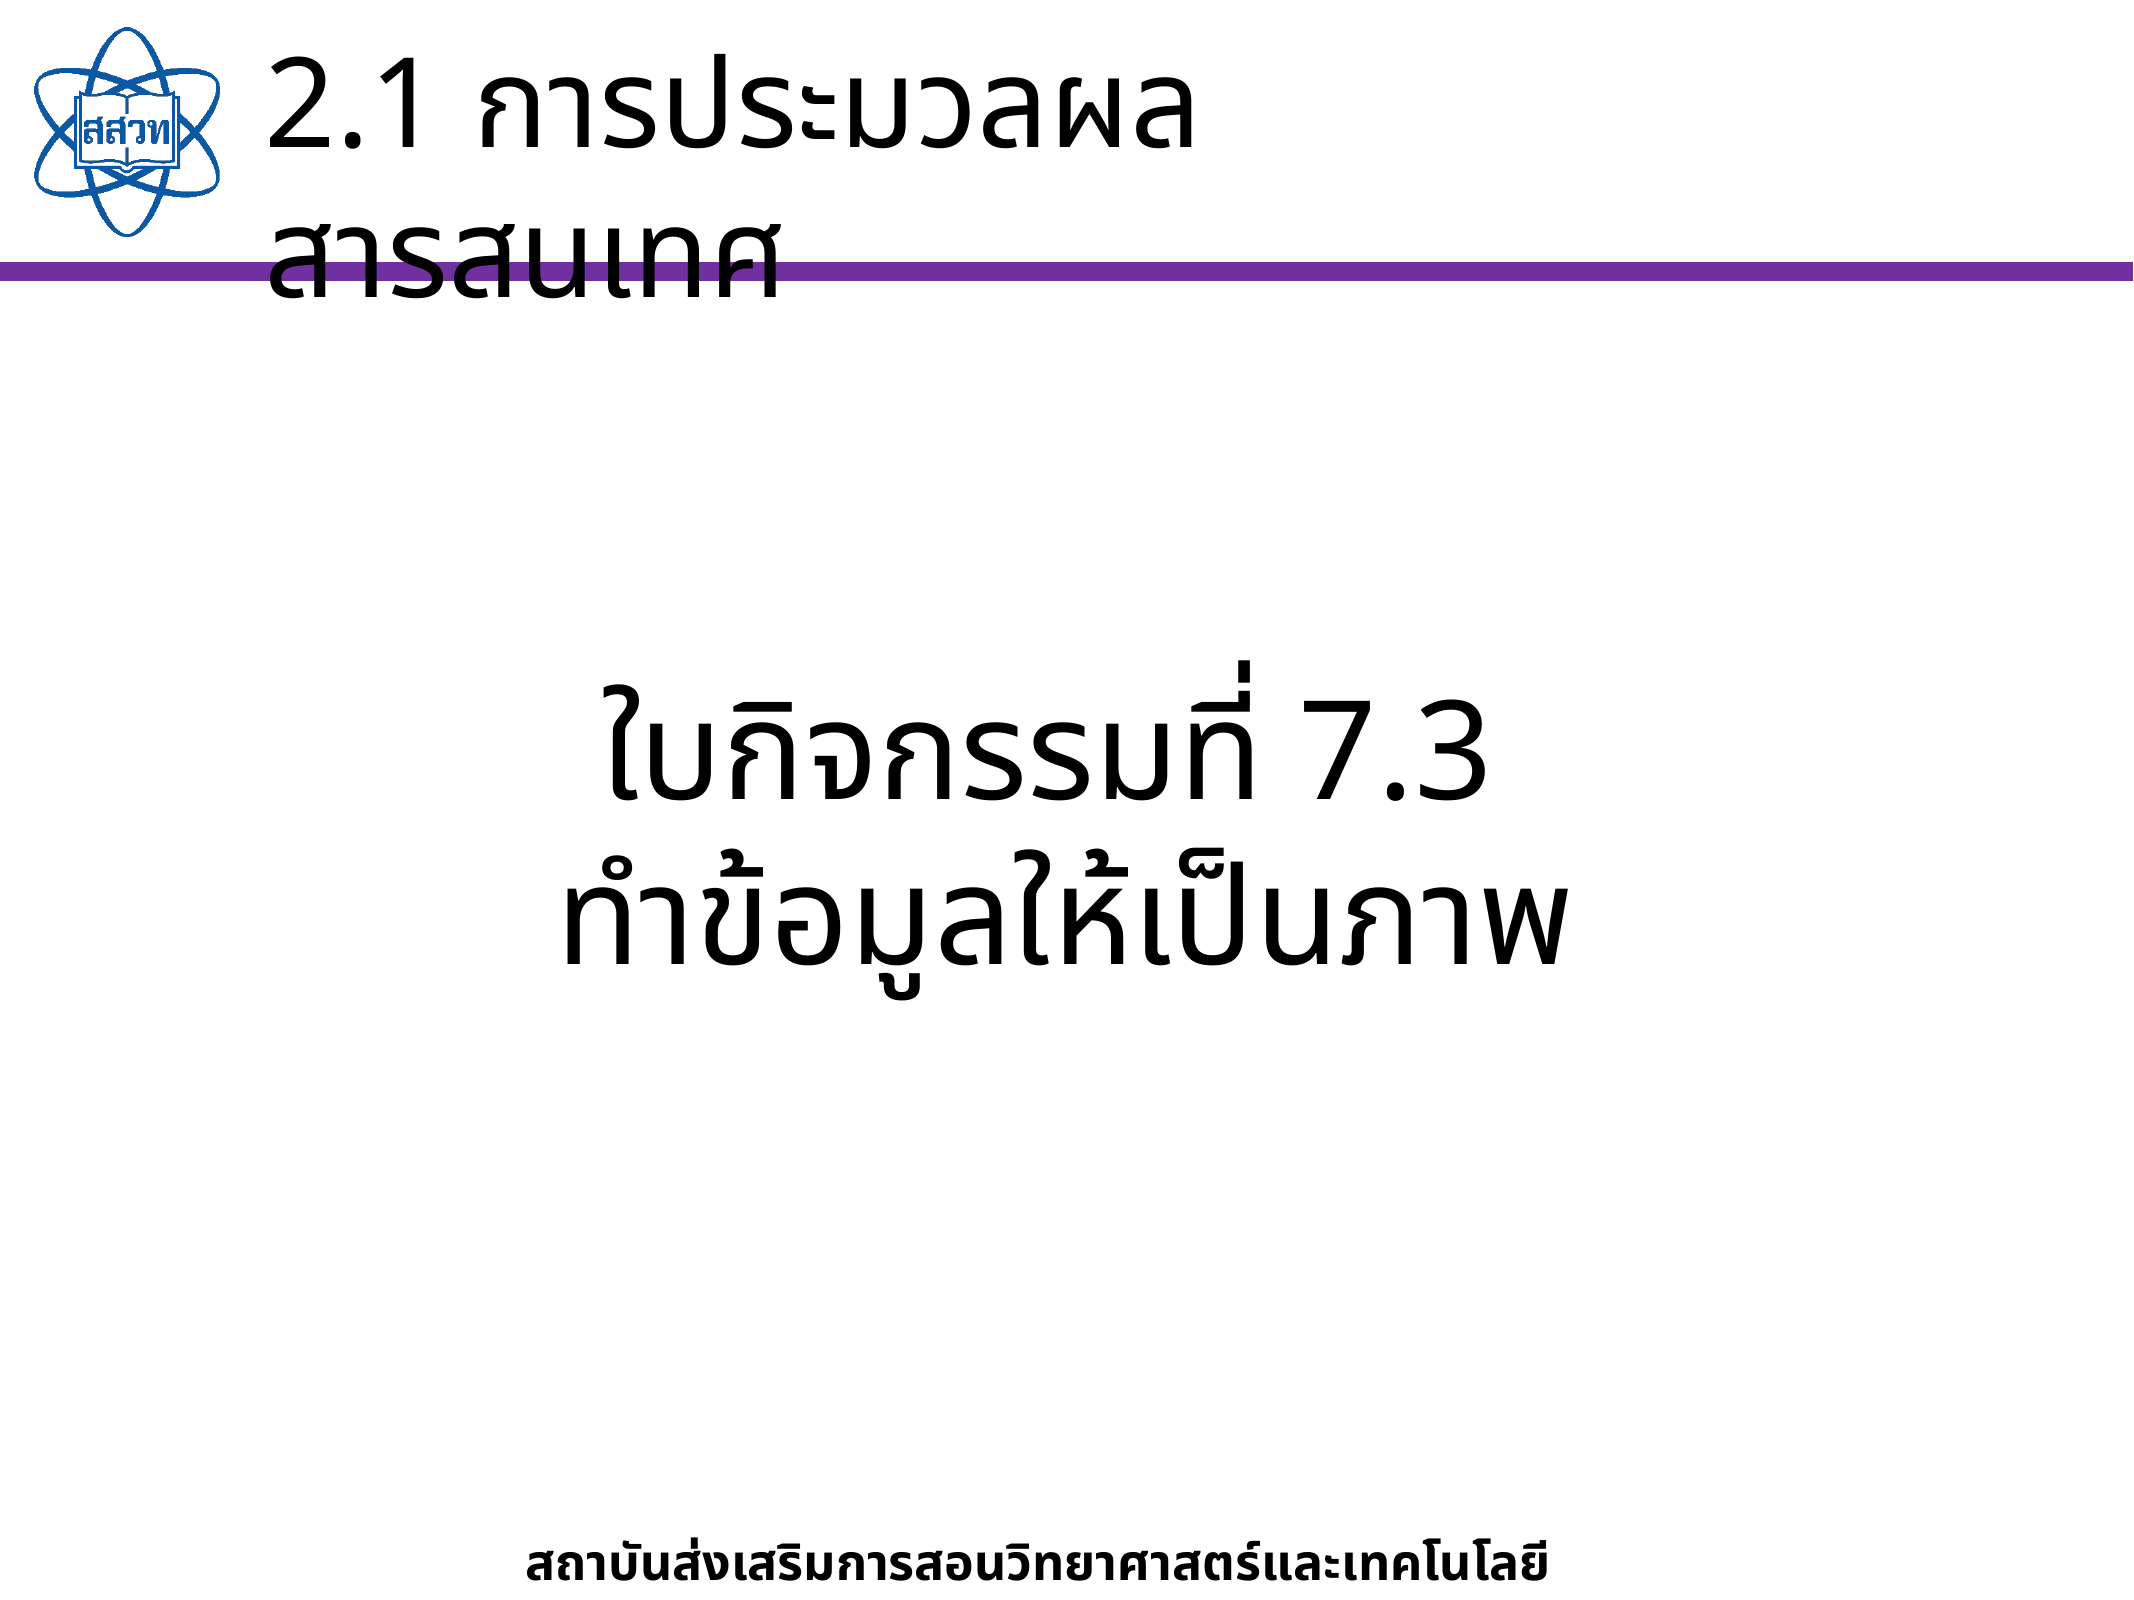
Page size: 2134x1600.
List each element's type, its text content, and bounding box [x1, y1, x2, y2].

text_box ใบกิจกรรมที่ 7.3 ทำข้อมูลให้เป็นภาพ [101, 652, 2029, 1003]
text_box สถาบันส่งเสริมการสอนวิทยาศาสตร์และเทคโนโลยี [74, 1522, 2002, 1589]
picture [33, 27, 220, 237]
text_box 2.1 การประมวลผลสารสนเทศ [256, 88, 1347, 257]
